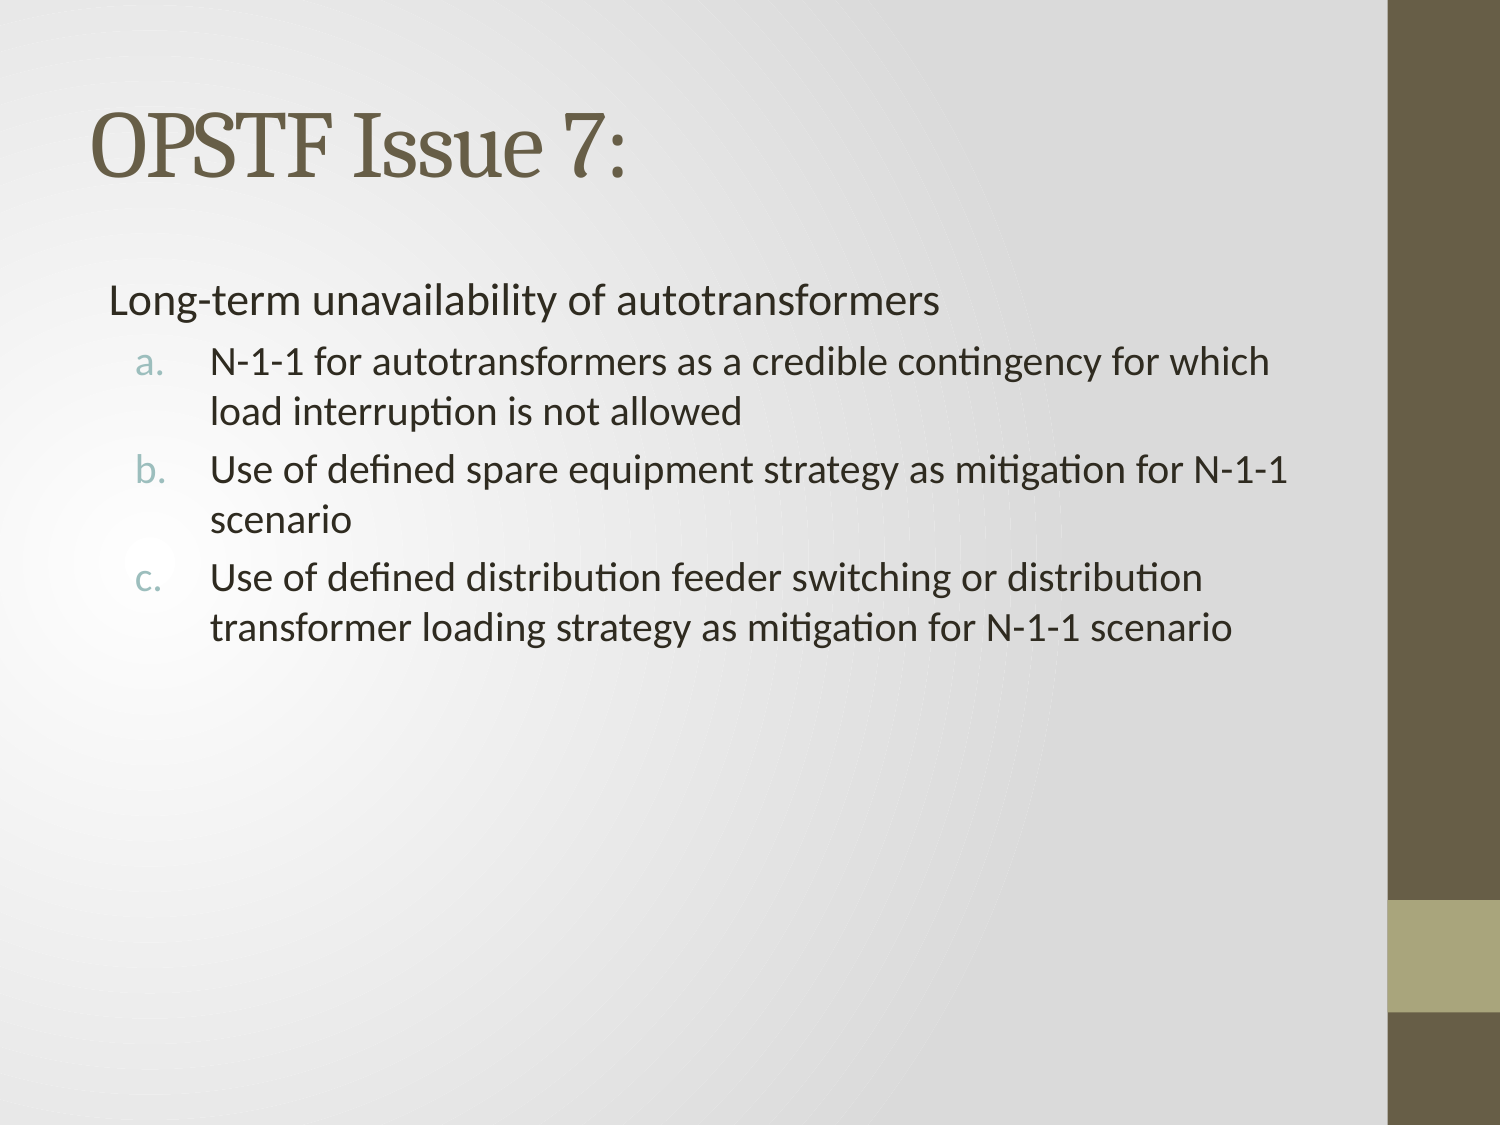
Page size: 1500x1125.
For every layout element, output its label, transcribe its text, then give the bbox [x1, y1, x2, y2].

list Long-term unavailability of autotransformers N-1-1 for autotransformers as a credible contingency for which load interruption is not allowed Use of defined spare equipment strategy as mitigation for N-1-1 scenario Use of defined distribution feeder switching or distribution transformer loading strategy as mitigation for N-1-1 scenario [74, 262, 1326, 1051]
title OPSTF Issue 7: [75, 45, 1325, 233]
